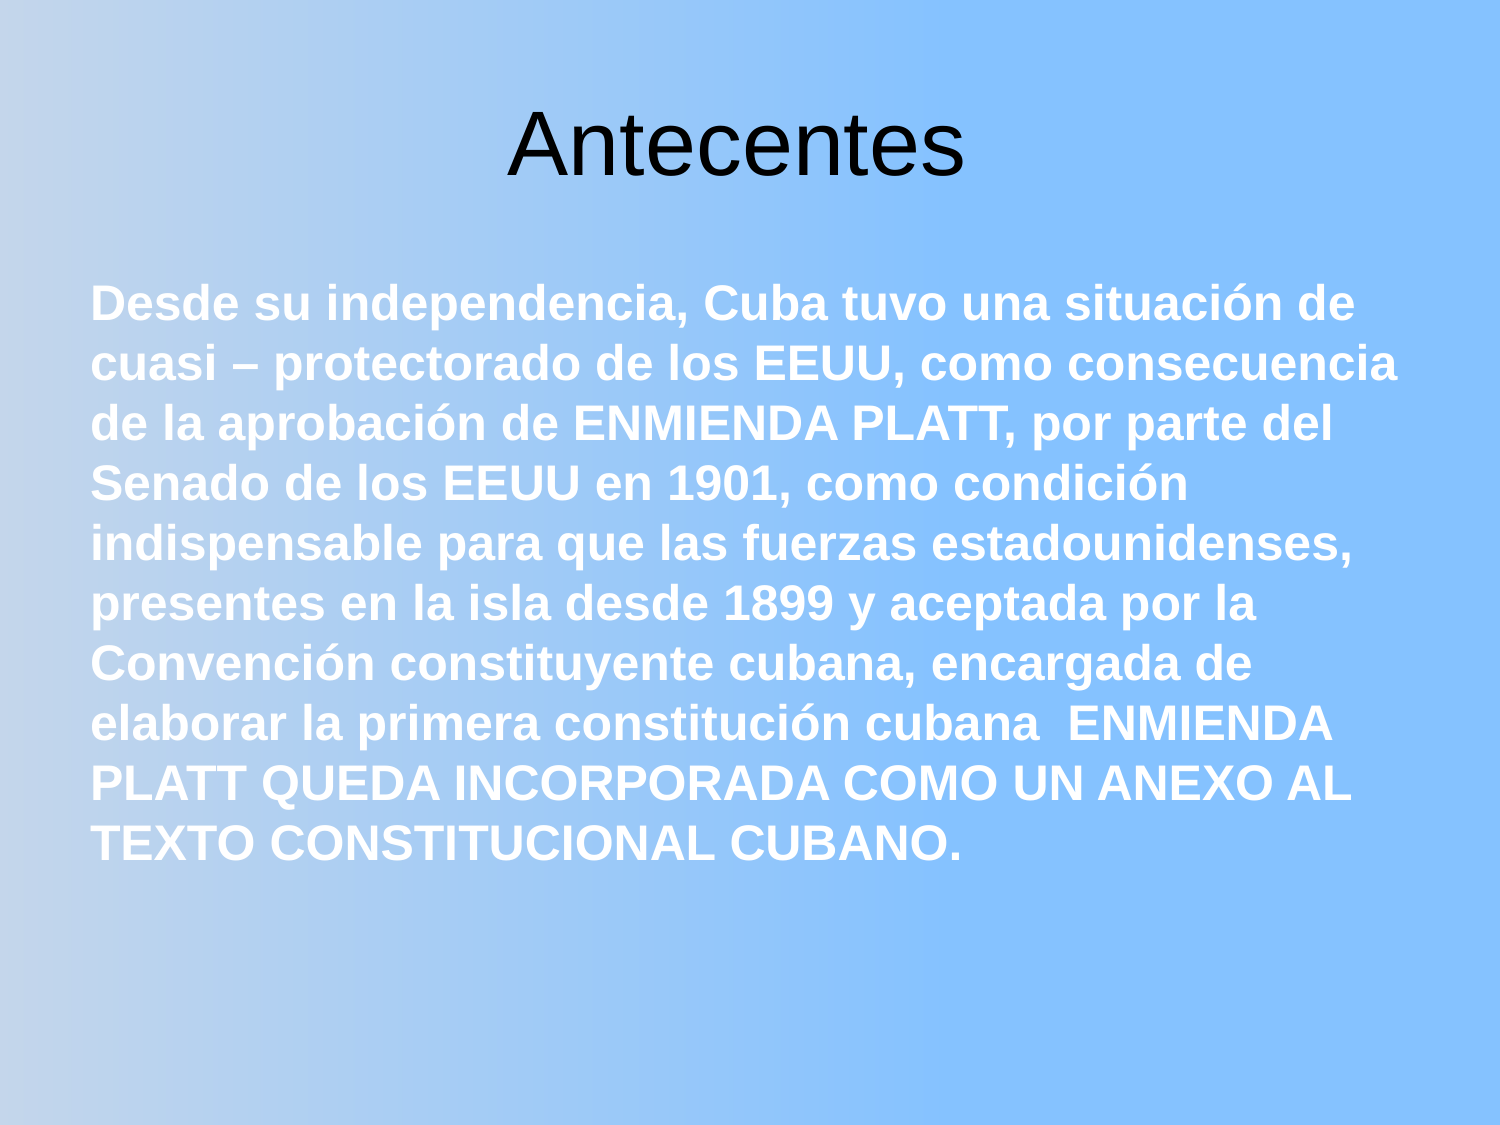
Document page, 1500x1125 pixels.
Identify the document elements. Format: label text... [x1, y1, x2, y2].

list Desde su independencia, Cuba tuvo una situación de cuasi – protectorado de los EEUU, como consecuencia de la aprobación de ENMIENDA PLATT, por parte del Senado de los EEUU en 1901, como condición indispensable para que las fuerzas estadounidenses, presentes en la isla desde 1899 y aceptada por la Convención constituyente cubana, encargada de elaborar la primera constitución cubana ENMIENDA PLATT QUEDA INCORPORADA COMO UN ANEXO AL TEXTO CONSTITUCIONAL CUBANO. [74, 262, 1426, 1006]
title Antecentes [74, 44, 1426, 233]
